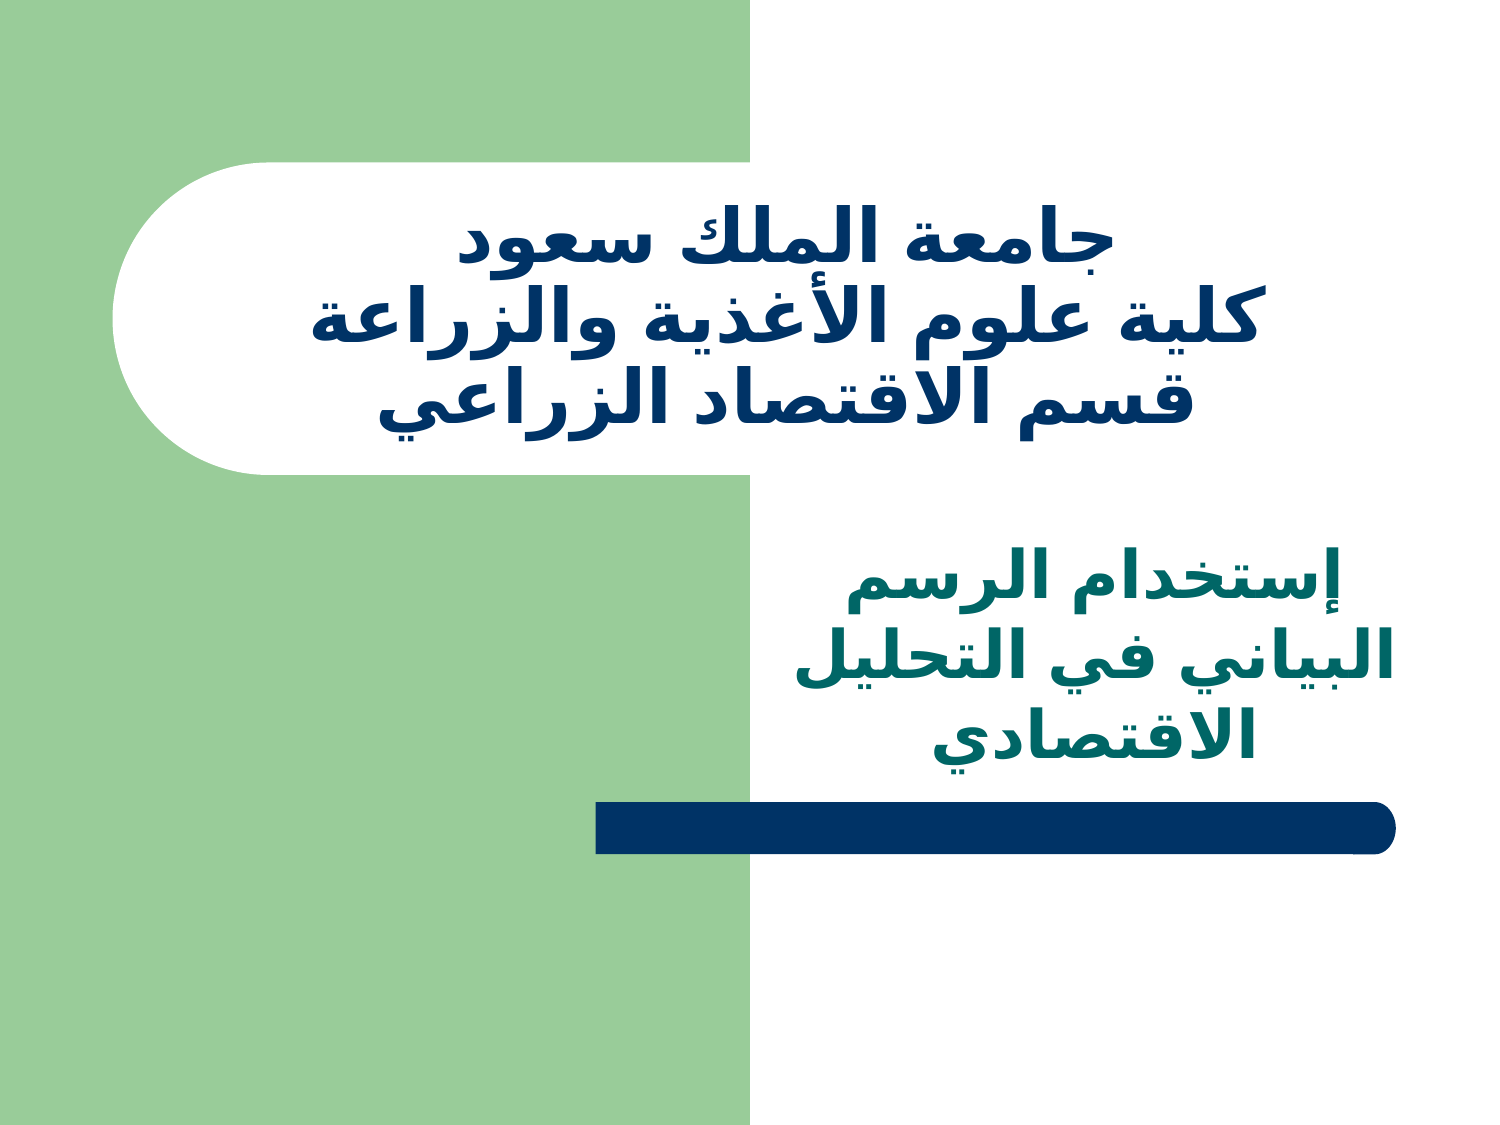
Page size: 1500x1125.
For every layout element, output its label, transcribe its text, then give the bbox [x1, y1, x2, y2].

subtitle إستخدام الرسم البياني في التحليل الاقتصادي [766, 585, 1424, 780]
title جامعة الملك سعود كلية علوم الأغذية والزراعة قسم الاقتصاد الزراعي [112, 162, 1463, 476]
